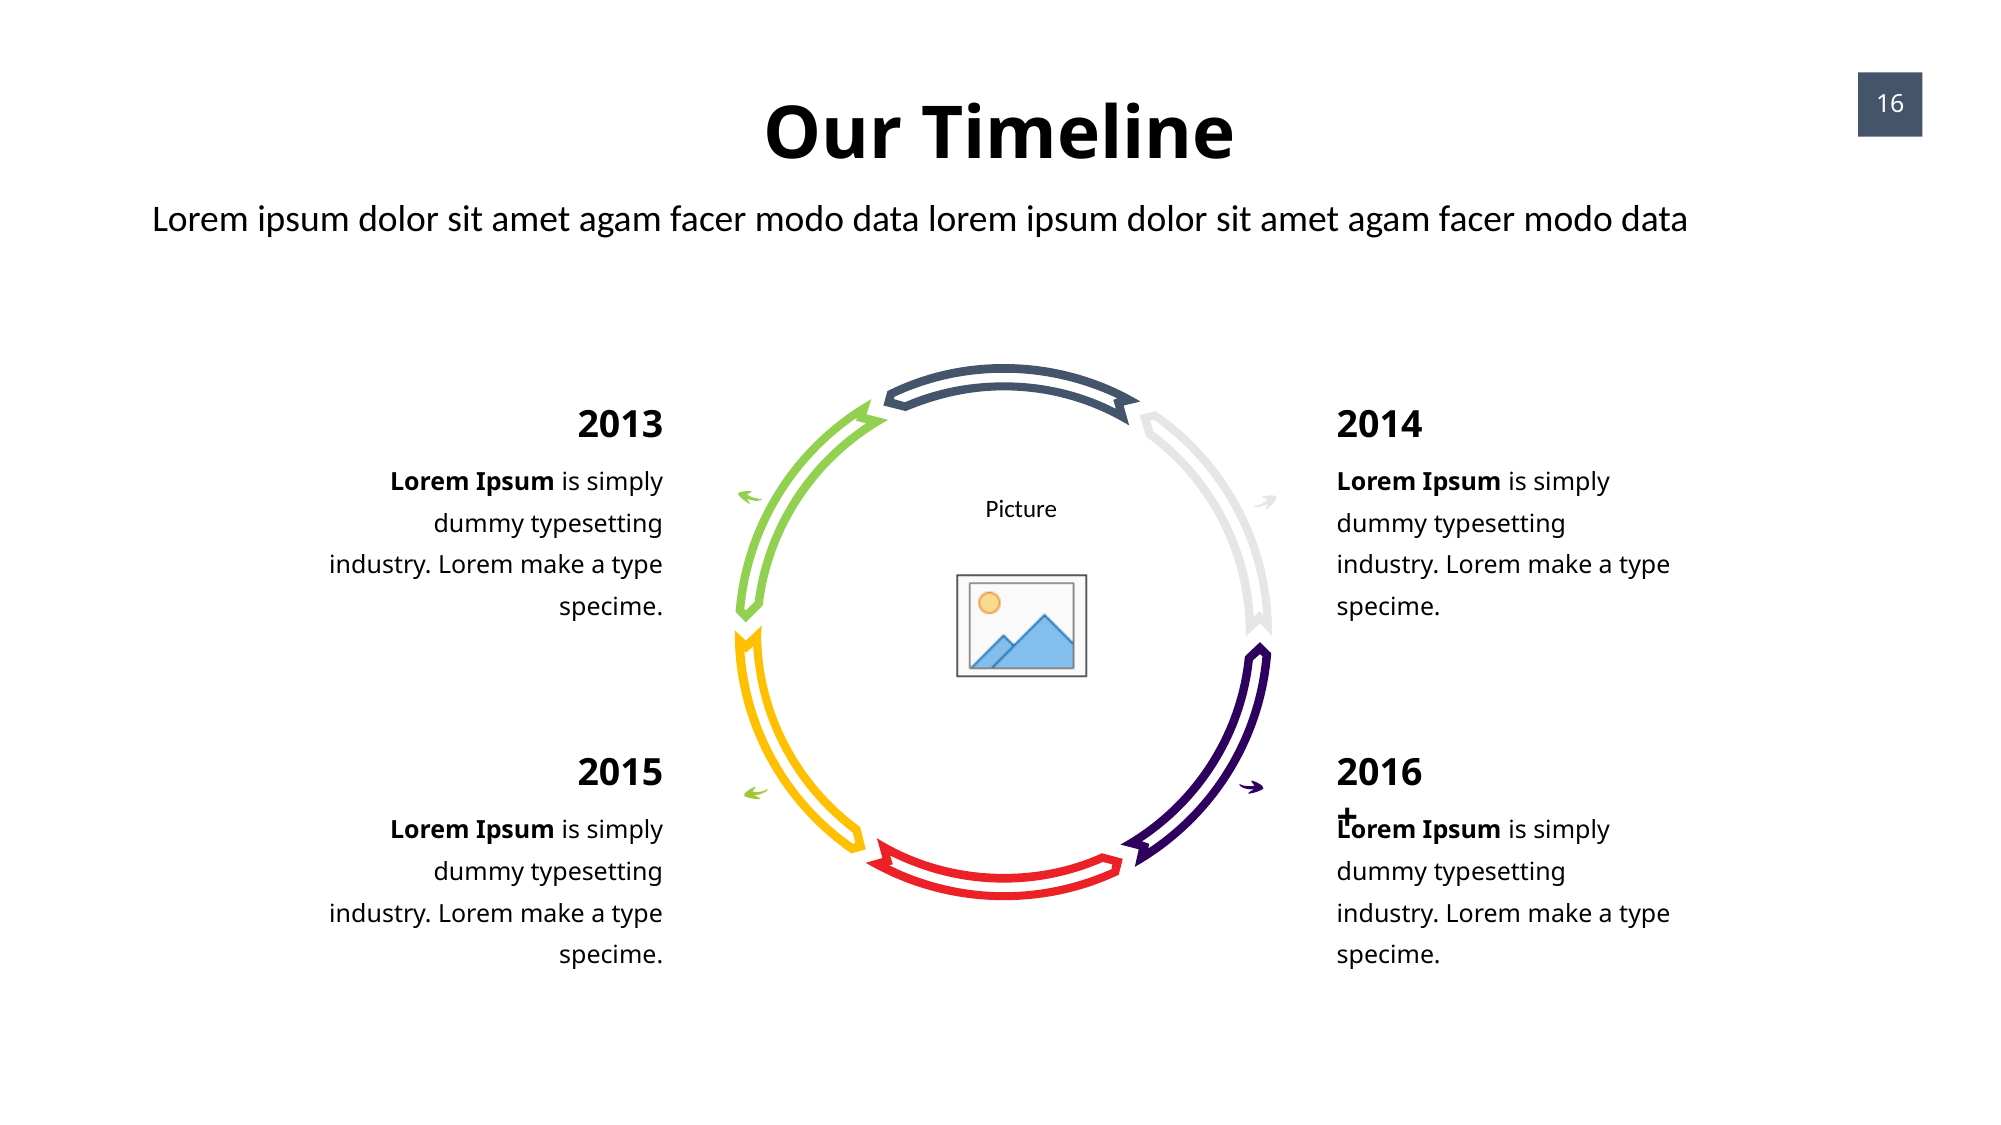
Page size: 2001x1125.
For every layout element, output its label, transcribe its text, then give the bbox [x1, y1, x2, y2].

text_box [734, 363, 1273, 901]
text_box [311, 740, 679, 936]
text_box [1321, 392, 1689, 588]
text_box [311, 392, 679, 588]
picture [847, 484, 1196, 767]
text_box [1321, 740, 1689, 936]
slide_number 16 [1863, 78, 1927, 130]
subtitle Lorem ipsum dolor sit amet agam facer modo data lorem ipsum dolor sit amet agam facer modo data [137, 186, 1863, 227]
title Our Timeline [137, 78, 1863, 186]
